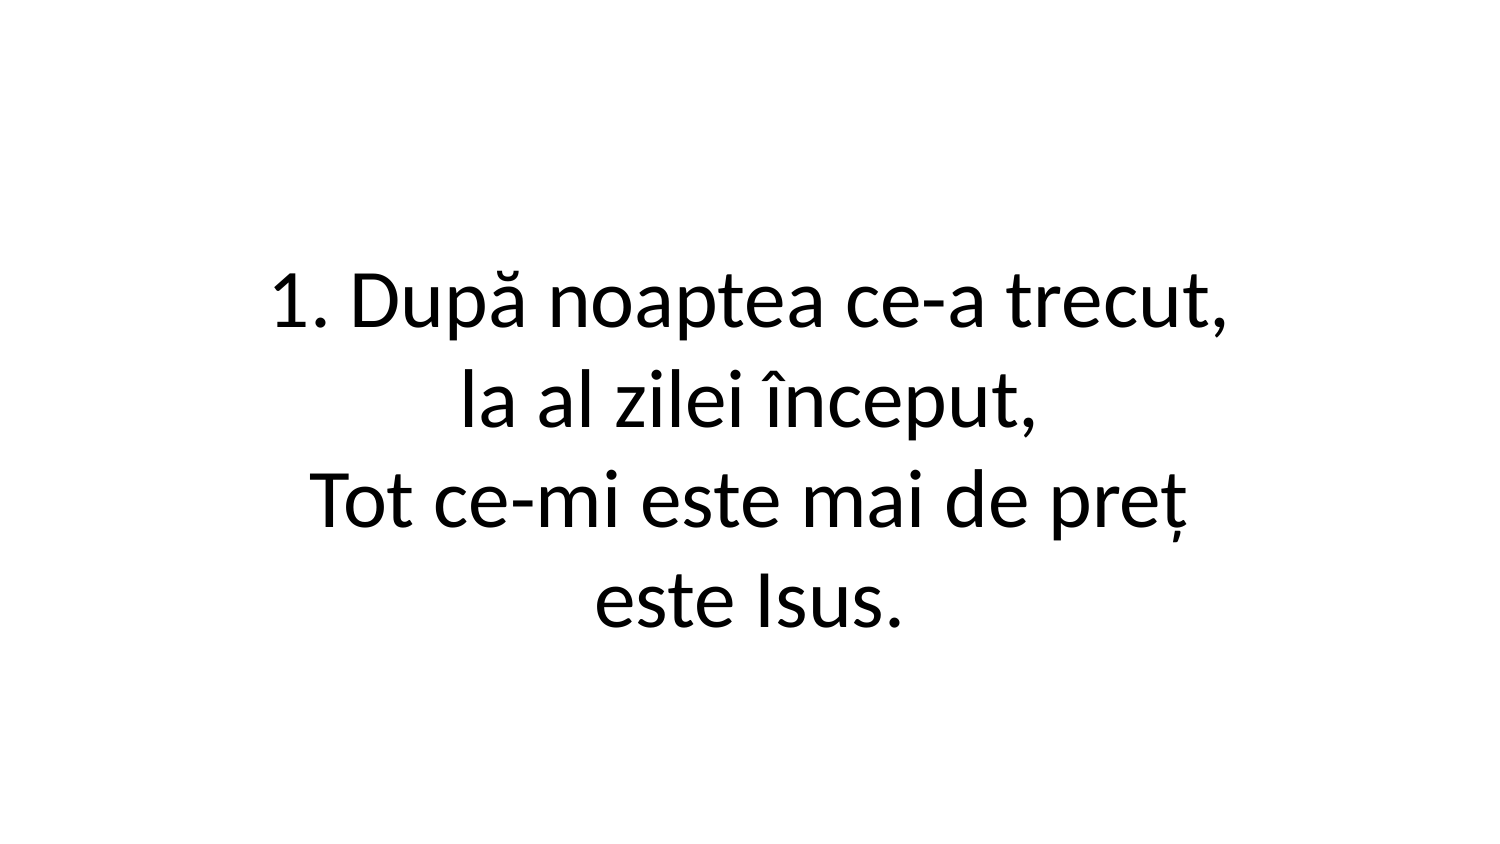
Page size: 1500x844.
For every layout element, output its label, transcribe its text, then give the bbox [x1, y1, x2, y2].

text_box 1. După noaptea ce-a trecut, la al zilei început, Tot ce-mi este mai de preț este Isus. [253, 192, 1247, 652]
